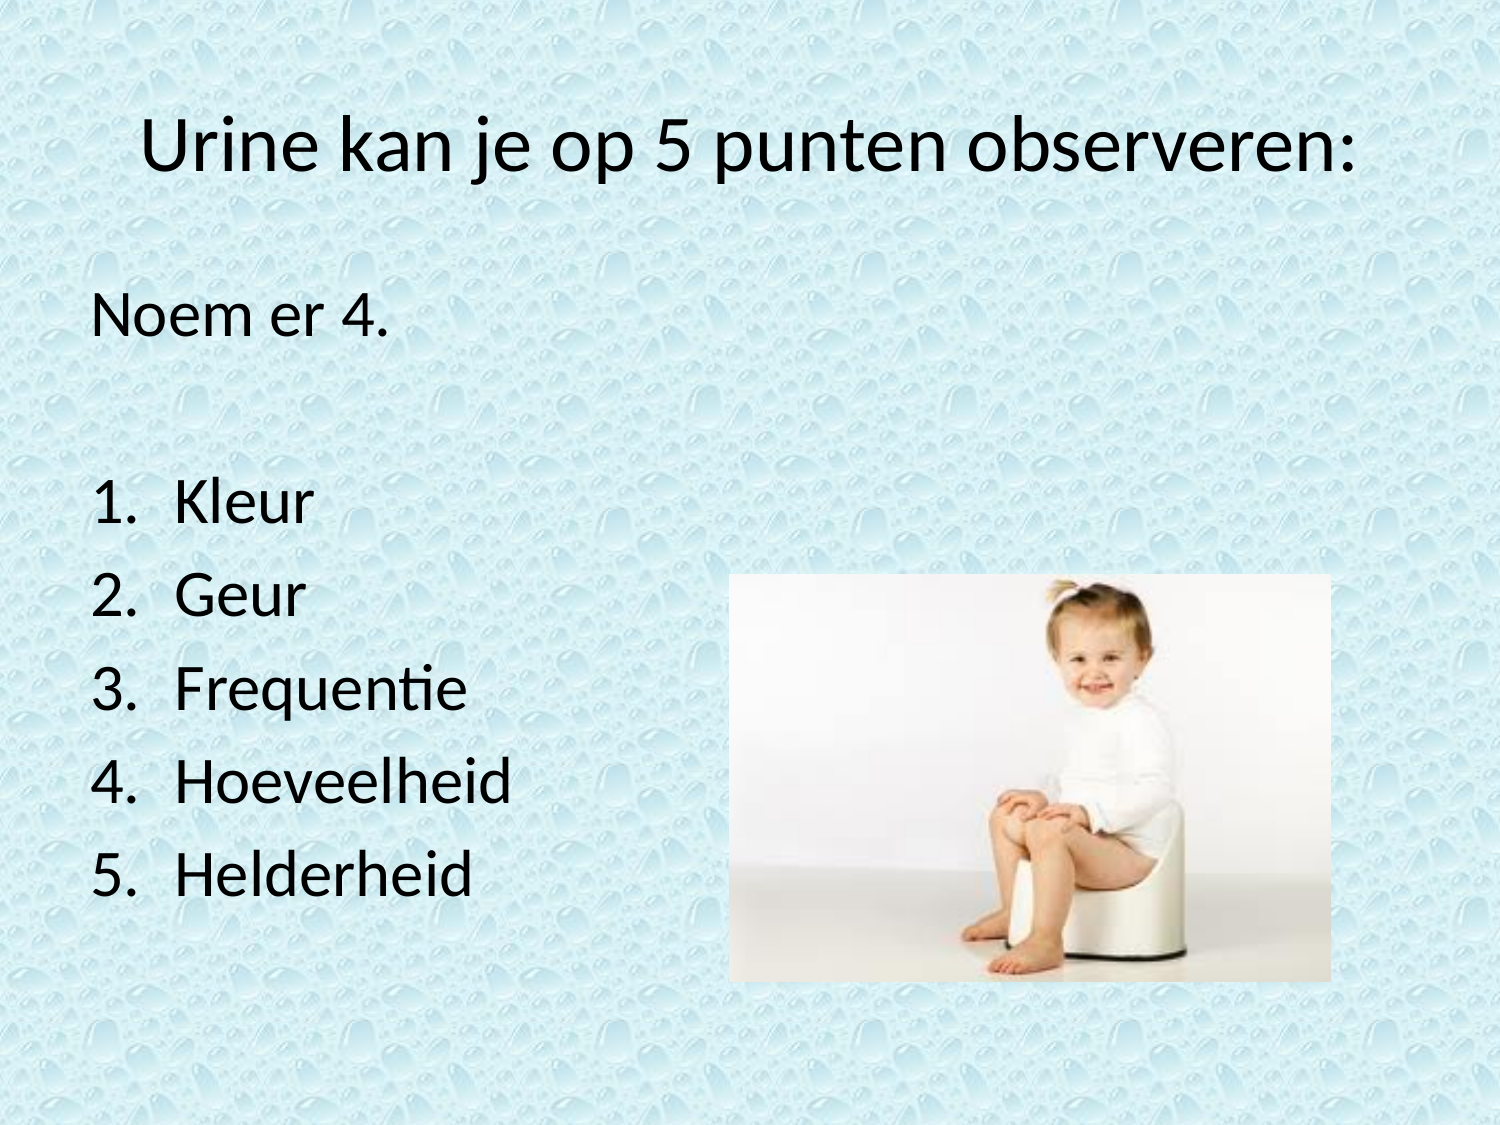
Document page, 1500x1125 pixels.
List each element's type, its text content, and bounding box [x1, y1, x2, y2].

picture [729, 574, 1331, 982]
list Noem er 4. Kleur Geur Frequentie Hoeveelheid Helderheid [75, 262, 1425, 1005]
title Urine kan je op 5 punten observeren: [75, 45, 1425, 233]
